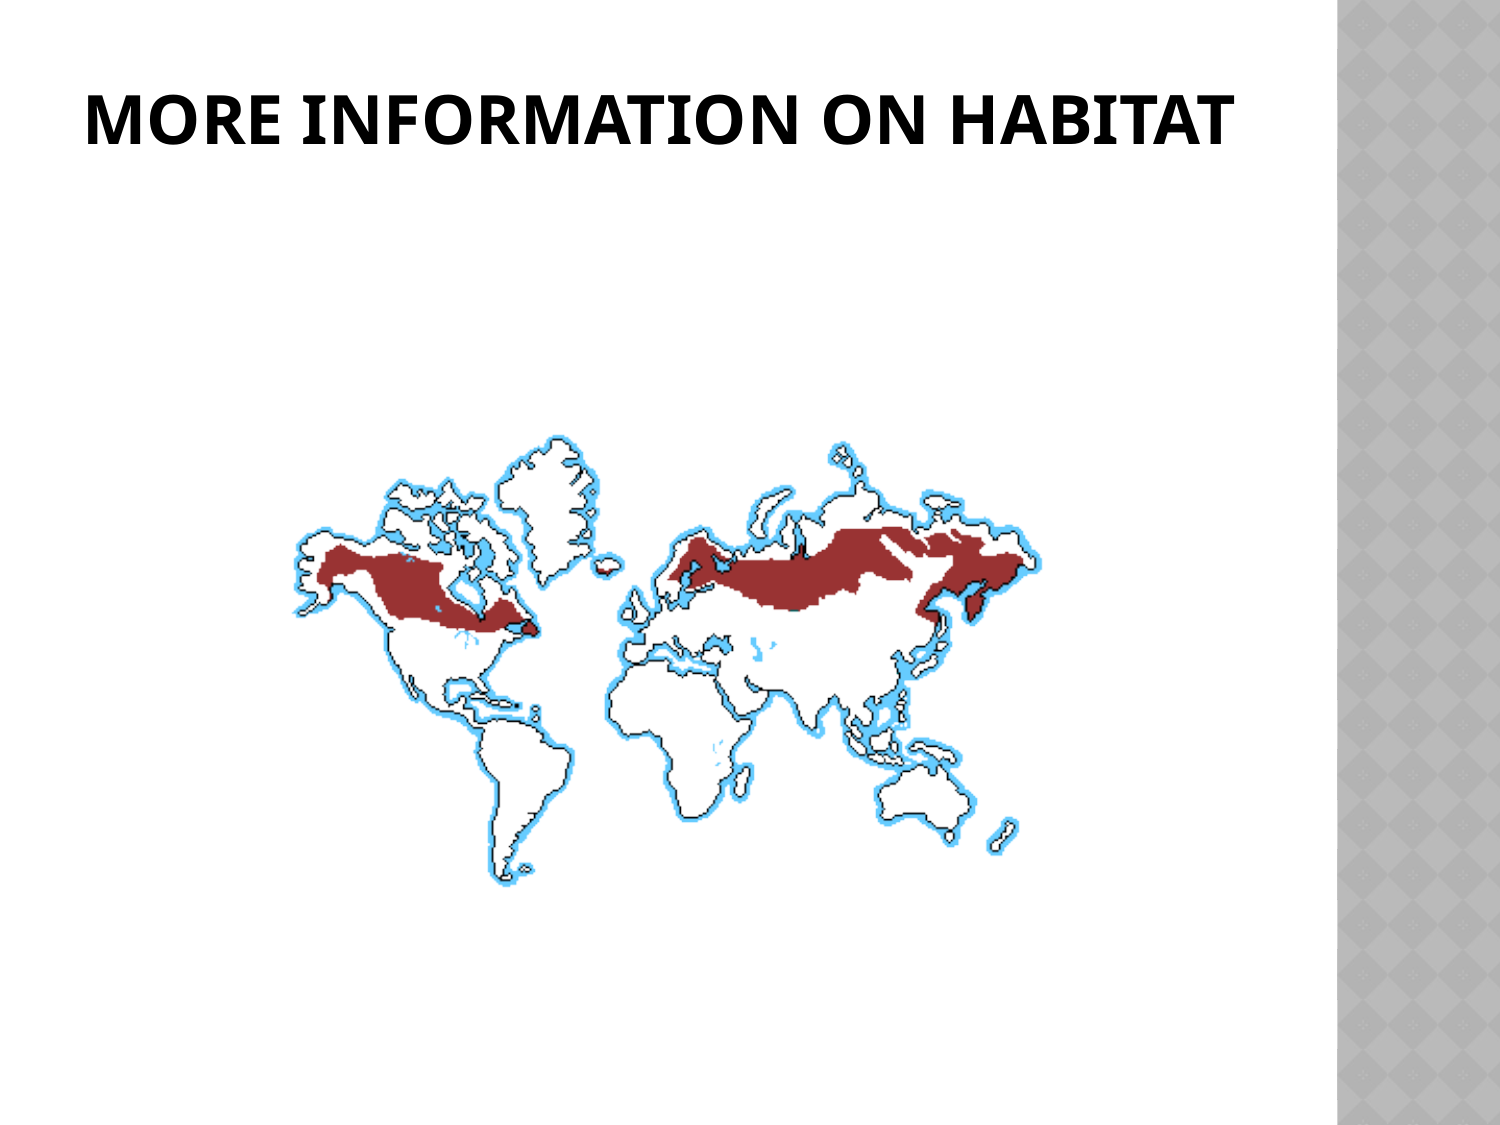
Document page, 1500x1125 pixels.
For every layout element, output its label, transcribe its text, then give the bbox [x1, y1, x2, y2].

title More Information on Habitat [75, 52, 1263, 240]
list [290, 430, 1048, 893]
